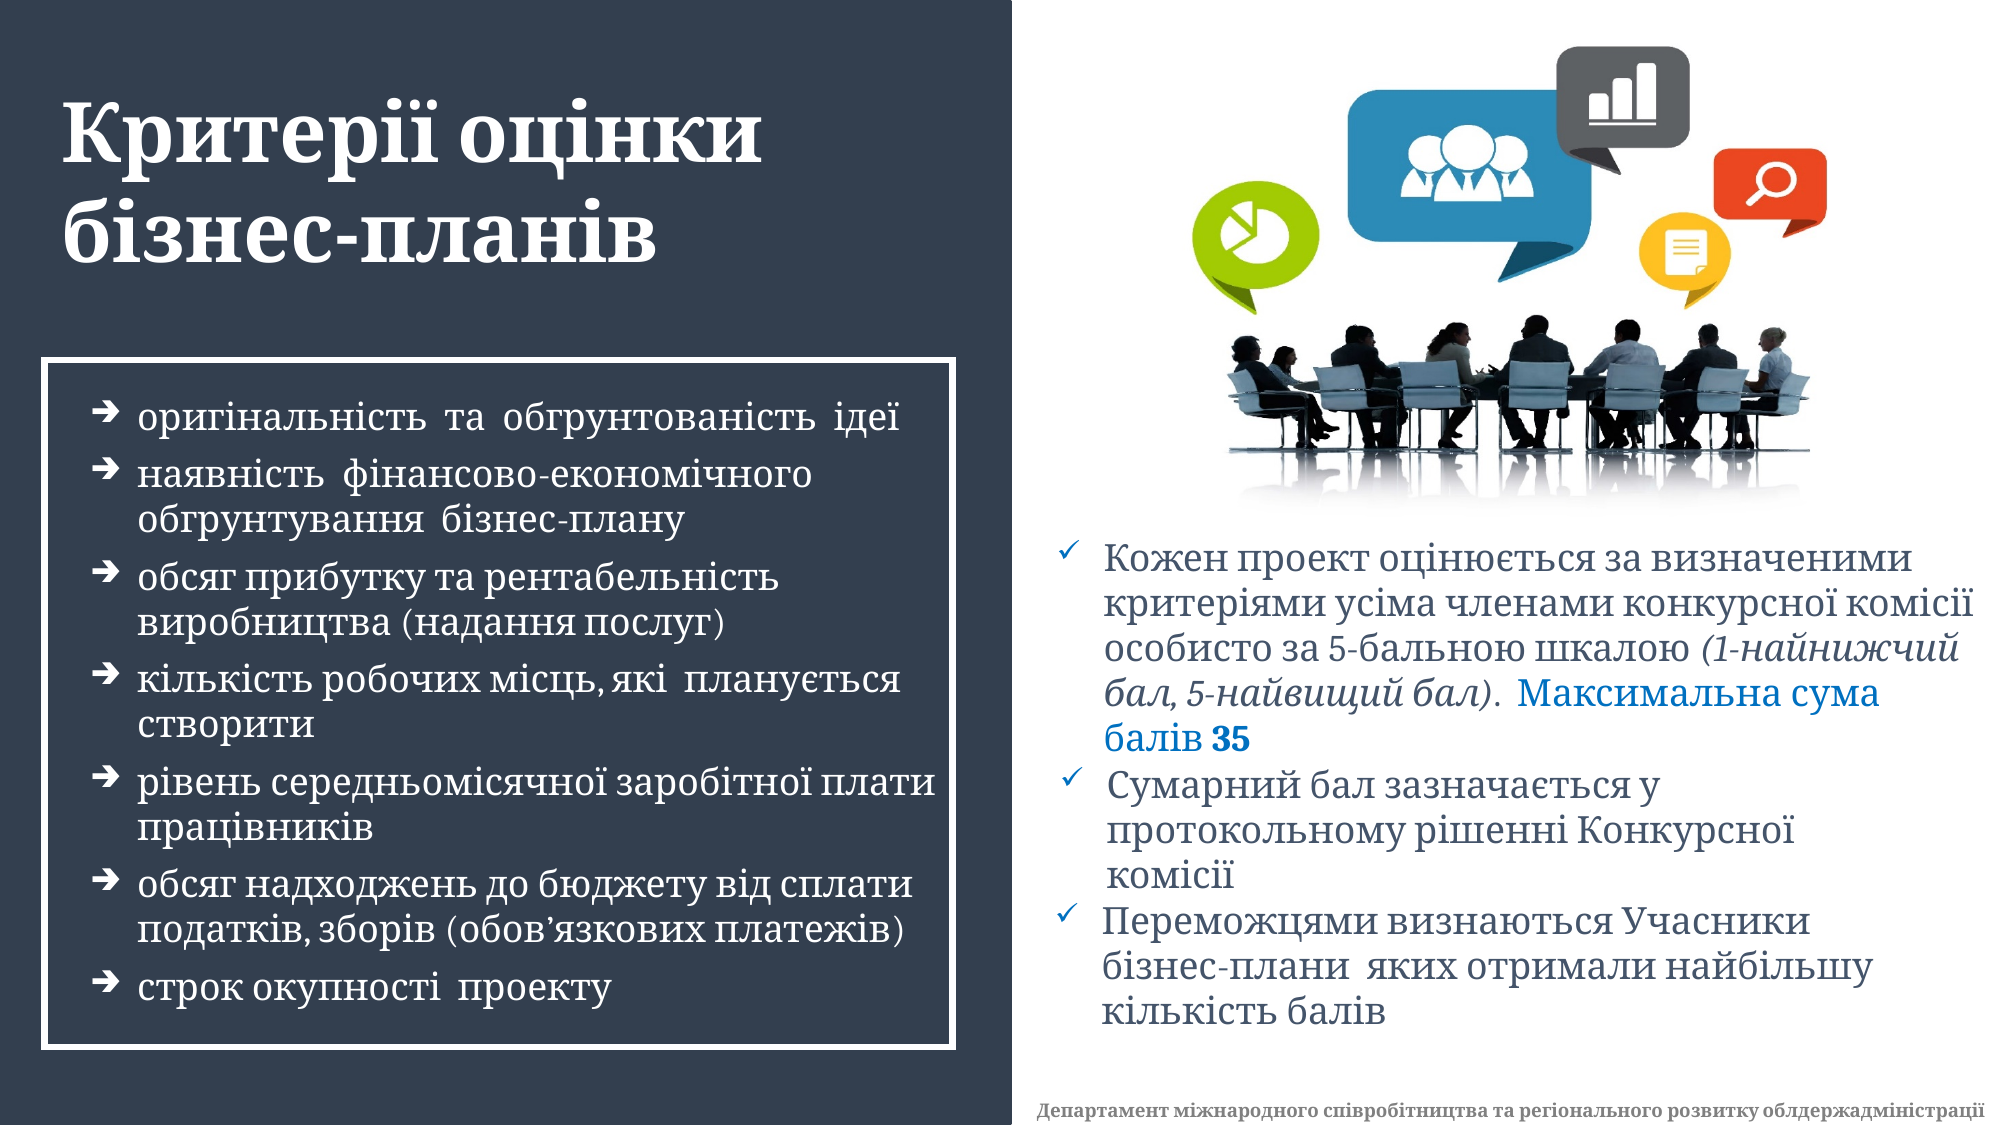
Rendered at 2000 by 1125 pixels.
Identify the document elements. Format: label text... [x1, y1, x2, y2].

picture [1149, 0, 1879, 532]
text_box оригінальність та обгрунтованість ідеї наявність фінансово-економічного обгрунтування бізнес-плану обсяг прибутку та рентабельність виробництва (надання послуг) кількість робочих місць, які планується створити рівень середньомісячної заробітної плати працівників обсяг надходжень до бюджету від сплати податків, зборів (обов’язкових платежів) строк окупності проекту [75, 385, 953, 1016]
text_box Переможцями визнаються Учасники бізнес-плани яких отримали найбільшу кількість балів [1040, 889, 1903, 1039]
text_box Критерії оцінки бізнес-планів [46, 71, 896, 287]
text_box [0, 0, 1012, 1125]
text_box [43, 359, 953, 1048]
text_box Кожен проект оцінюється за визначеними критеріями усіма членами конкурсної комісії особисто за 5-бальною шкалою (1-найнижчий бал, 5-найвищий бал). Максимальна сума балів 35 [1041, 527, 2000, 767]
text_box Сумарний бал зазначається у протокольному рішенні Конкурсної комісії [1044, 753, 1898, 904]
